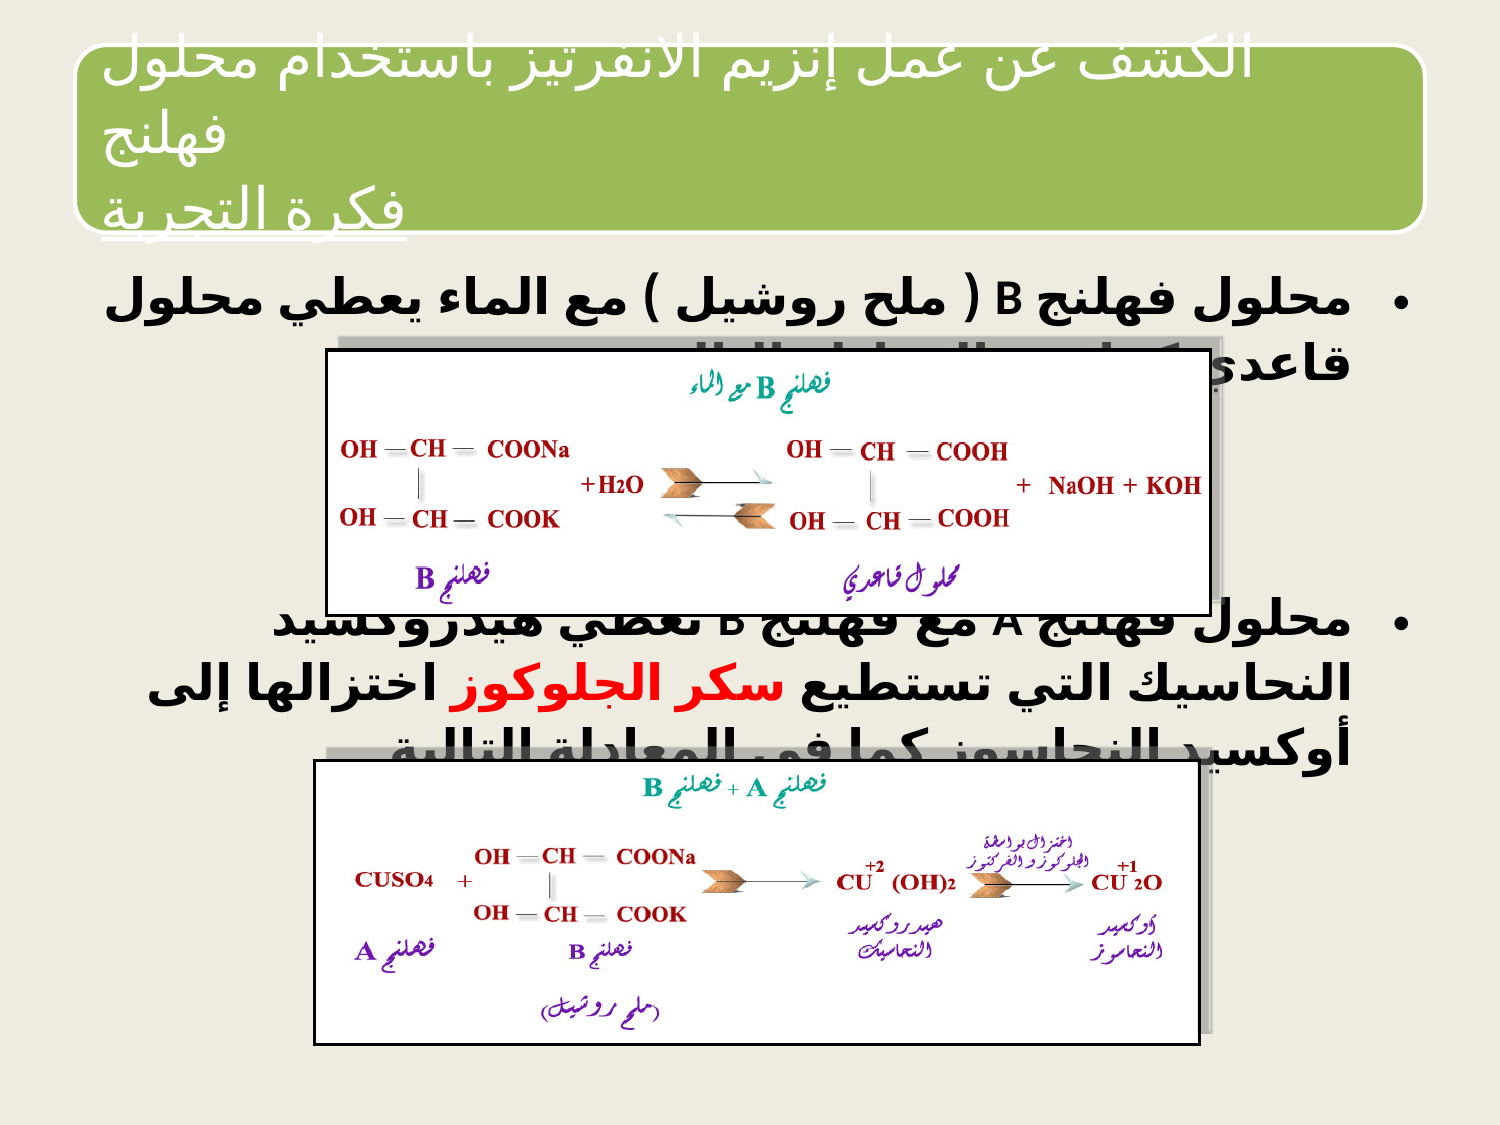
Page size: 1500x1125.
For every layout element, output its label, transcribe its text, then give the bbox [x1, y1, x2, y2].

list محلول فهلنج B ( ملح روشيل ) مع الماء يعطي محلول قاعدي كما في المعادلة التالية: محلول فهلنج A مع فهلنج B تعطي هيدروكسيد النحاسيك التي تستطيع سكر الجلوكوز اختزالها إلى أوكسيد النحاسوز كما في المعادلة التالية [75, 262, 1425, 1005]
picture [327, 351, 1210, 615]
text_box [74, 44, 1426, 233]
picture [316, 761, 1198, 1044]
